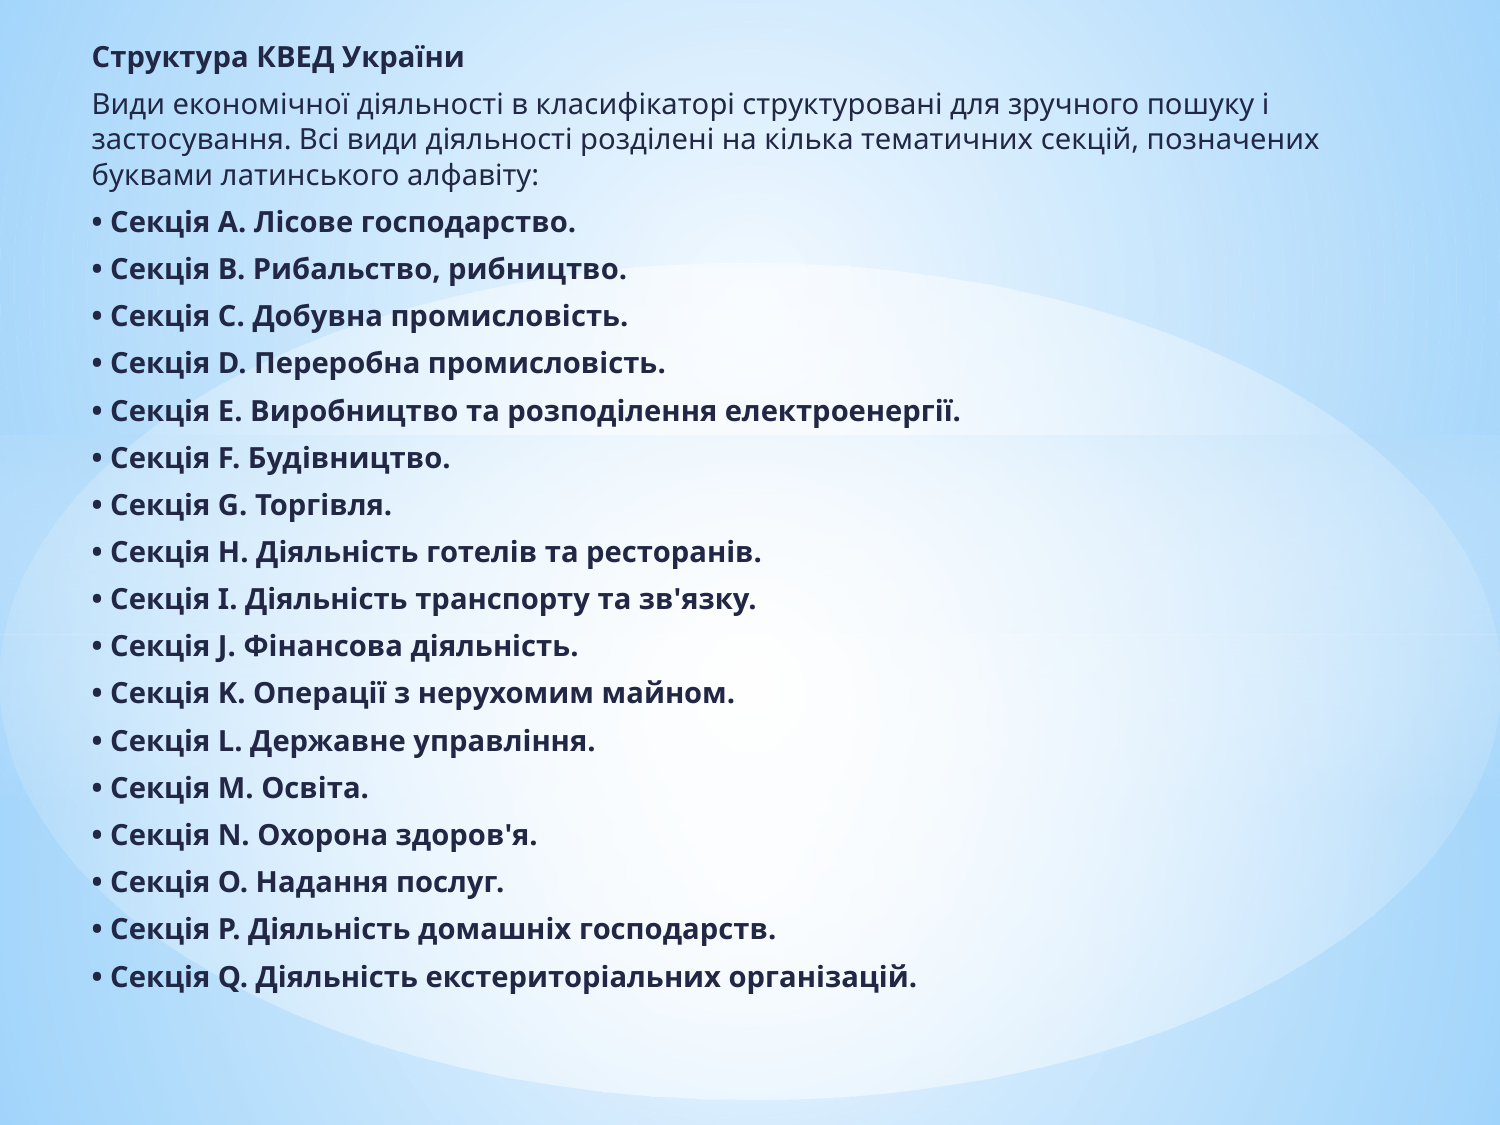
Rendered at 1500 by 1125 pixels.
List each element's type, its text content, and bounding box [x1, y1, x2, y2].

subtitle Структура КВЕД України Види економічної діяльності в класифікаторі структуровані для зручного пошуку і застосування. Всі види діяльності розділені на кілька тематичних секцій, позначених буквами латинського алфавіту: • Секція A. Лісове господарство. • Секція B. Рибальство, рибництво. • Секція C. Добувна промисловість. • Секція D. Переробна промисловість. • Секція E. Виробництво та розподілення електроенергії. • Секція F. Будівництво. • Секція G. Торгівля. • Секція H. Діяльність готелів та ресторанів. • Секція I. Діяльність транспорту та зв'язку. • Секція J. Фінансова діяльність. • Секція K. Операції з нерухомим майном. • Секція L. Державне управління. • Секція M. Освіта. • Секція N. Охорона здоров'я. • Секція O. Надання послуг. • Секція P. Діяльність домашніх господарств. • Секція Q. Діяльність екстериторіальних організацій. [76, 30, 1412, 1083]
